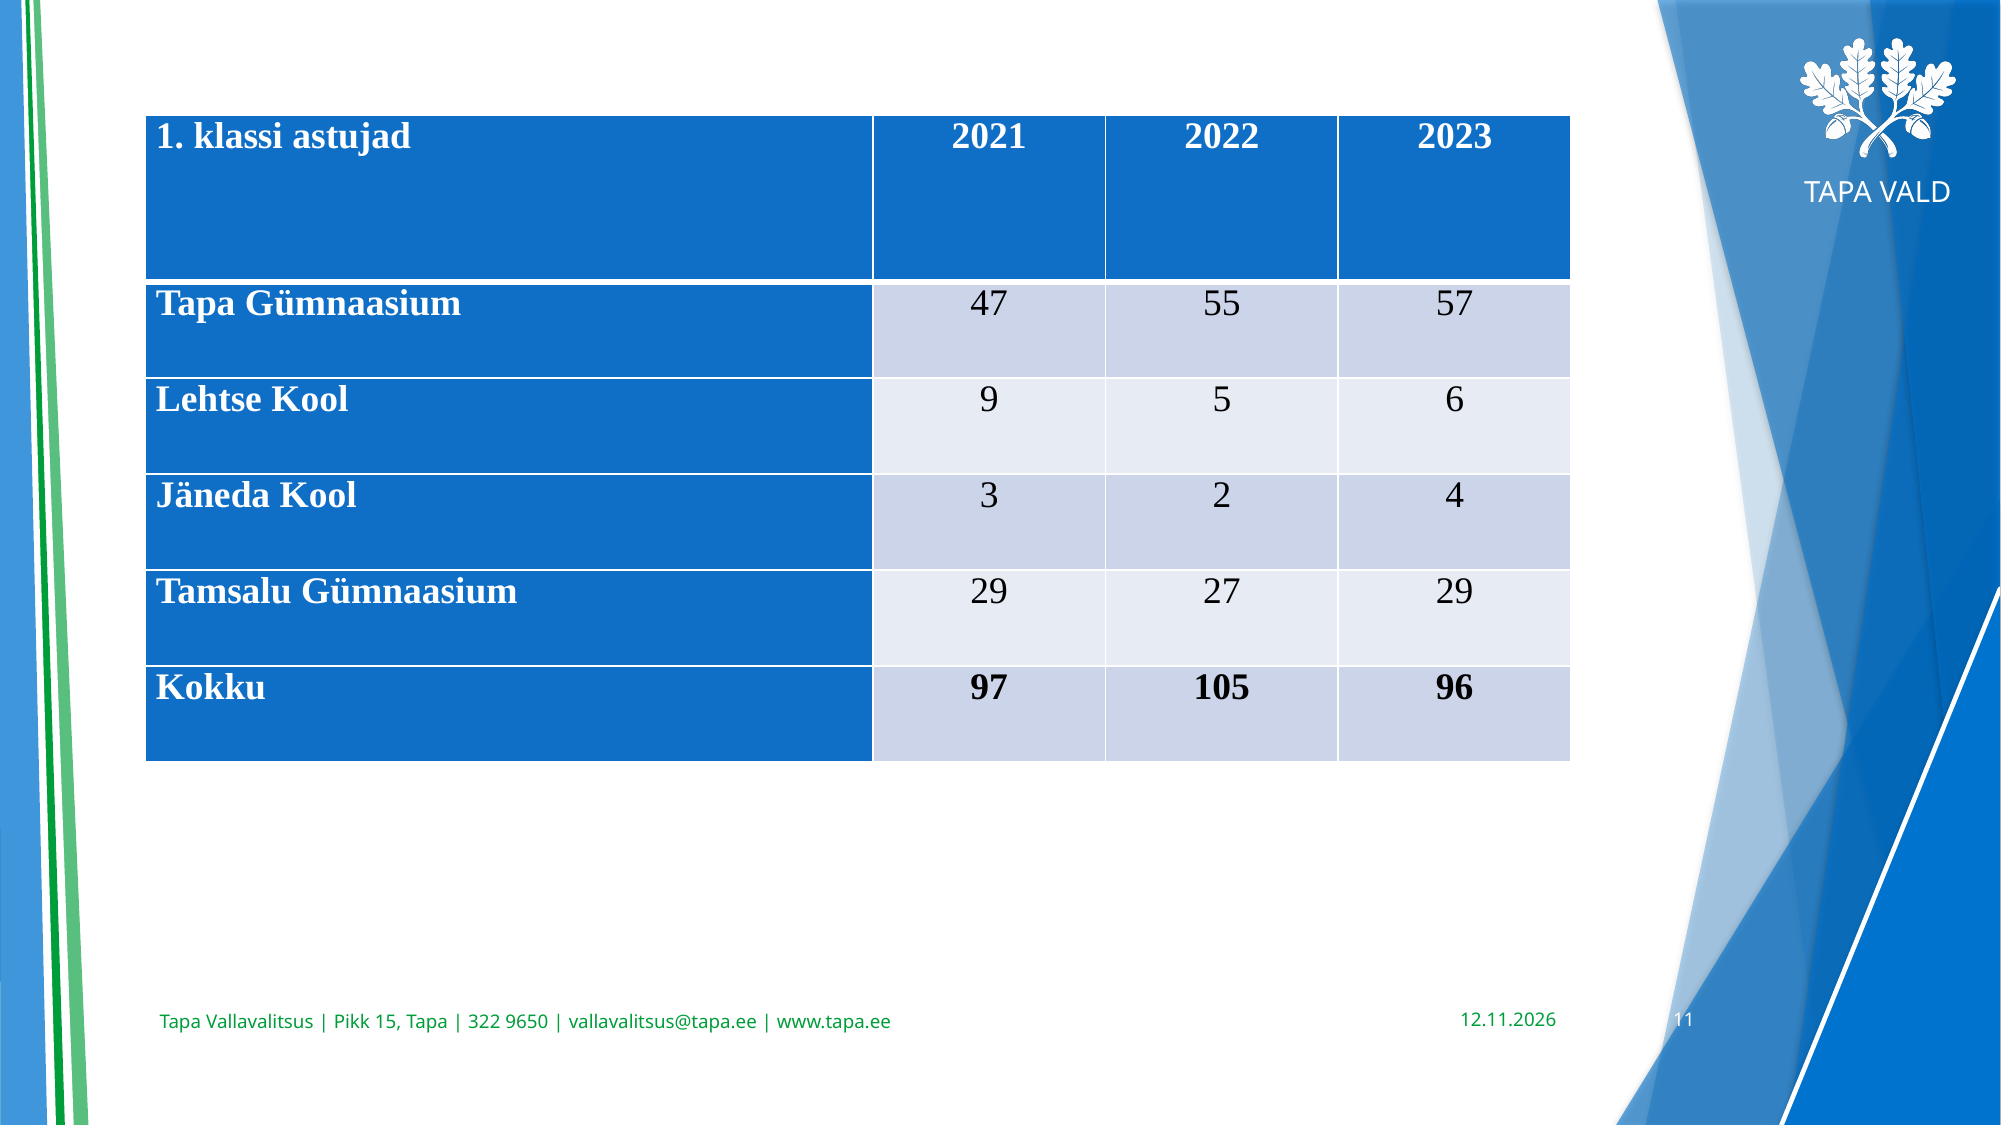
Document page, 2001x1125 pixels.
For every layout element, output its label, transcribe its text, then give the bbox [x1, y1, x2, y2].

table_cell 29 [1339, 571, 1570, 665]
table_header 2023 [1339, 116, 1570, 279]
table_header 2021 [874, 116, 1105, 279]
table_cell Jäneda Kool [146, 475, 872, 569]
table_cell 57 [1339, 285, 1570, 377]
picture [1800, 38, 1956, 158]
table_cell 3 [874, 475, 1105, 569]
table_cell Tamsalu Gümnaasium [146, 571, 872, 665]
table_cell 29 [874, 571, 1105, 665]
table_cell 47 [874, 285, 1105, 377]
table_cell Tapa Gümnaasium [146, 285, 872, 377]
table_cell 9 [874, 379, 1105, 473]
table_header 1. klassi astujad [146, 116, 872, 279]
table_cell 105 [1106, 667, 1337, 761]
table_cell 4 [1339, 475, 1570, 569]
table_cell 2 [1106, 475, 1337, 569]
table_cell Lehtse Kool [146, 379, 872, 473]
table_cell 27 [1106, 571, 1337, 665]
table_cell 5 [1106, 379, 1337, 473]
footer Tapa Vallavalitsus | Pikk 15, Tapa | 322 9650 | vallavalitsus@tapa.ee | www.tapa.ee [144, 992, 1396, 1053]
table_cell 6 [1339, 379, 1570, 473]
table_cell 96 [1339, 667, 1570, 761]
table_header 2022 [1106, 116, 1337, 279]
table_cell 55 [1106, 285, 1337, 377]
slide_number 11 [1597, 990, 1710, 1051]
table_cell Kokku [146, 667, 872, 761]
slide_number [1421, 990, 1572, 1051]
table_cell 97 [874, 667, 1105, 761]
